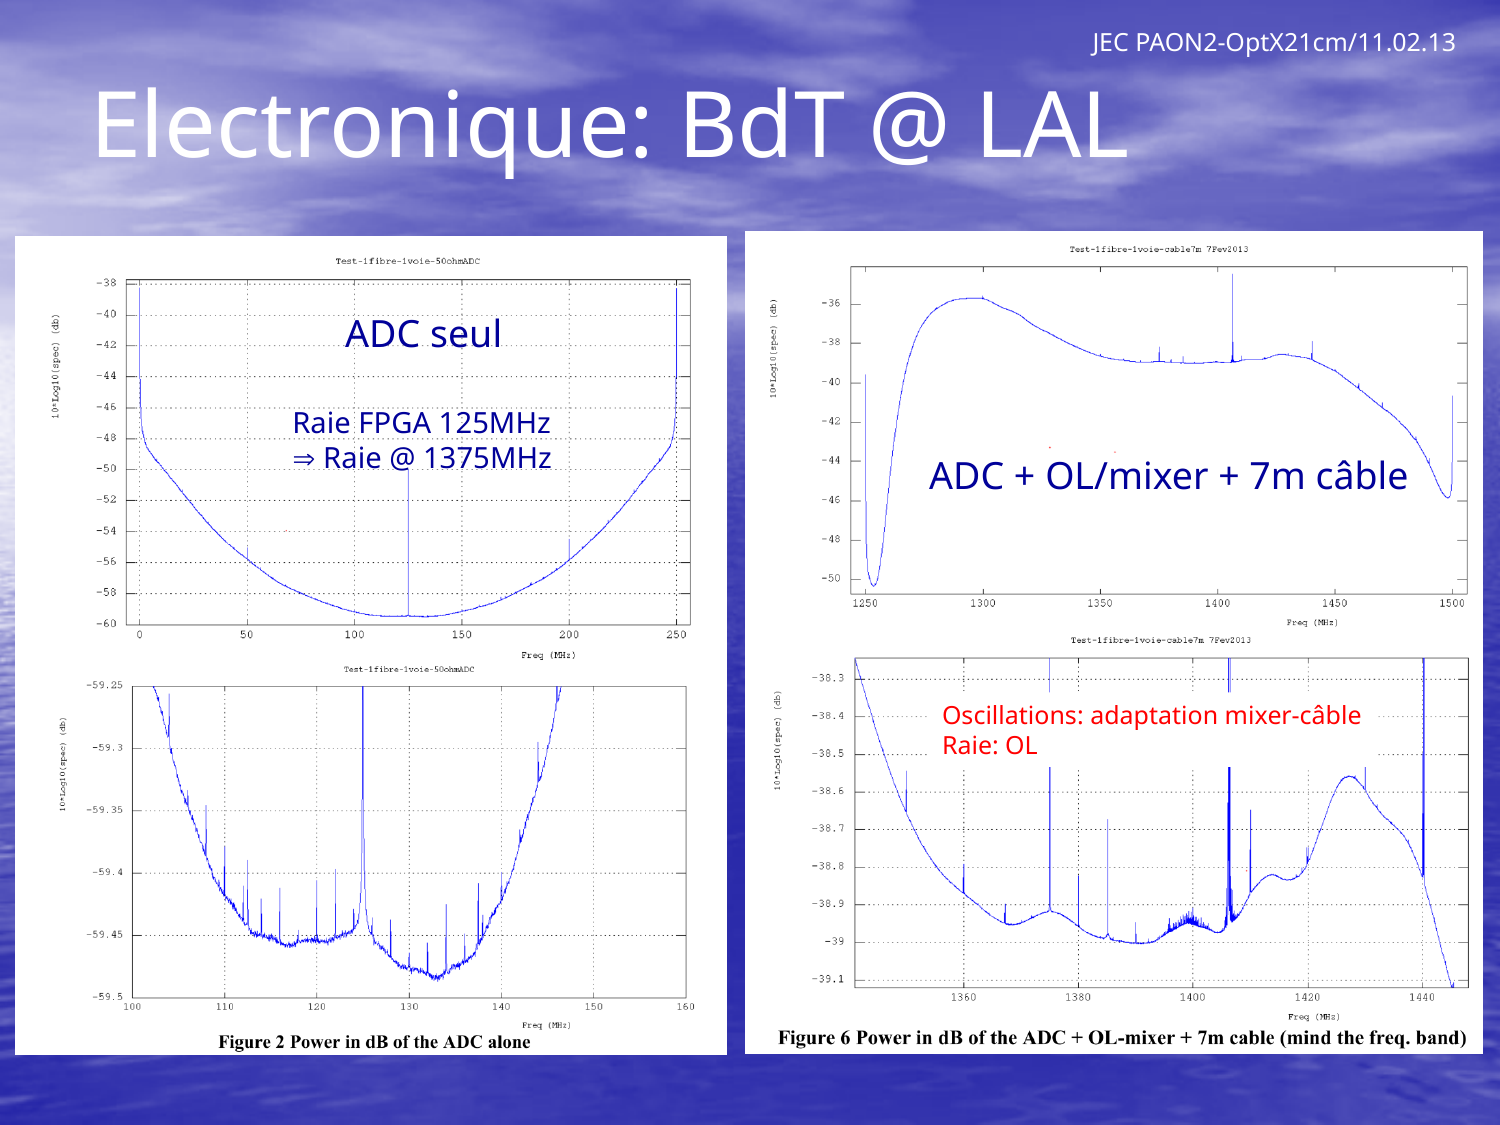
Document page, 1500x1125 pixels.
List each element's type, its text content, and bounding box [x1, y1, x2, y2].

title Electronique: BdT @ LAL [74, 7, 1426, 235]
text_box JEC PAON2-OptX21cm/11.02.13 [1077, 19, 1479, 64]
picture [745, 231, 1483, 1055]
picture [15, 235, 727, 1056]
